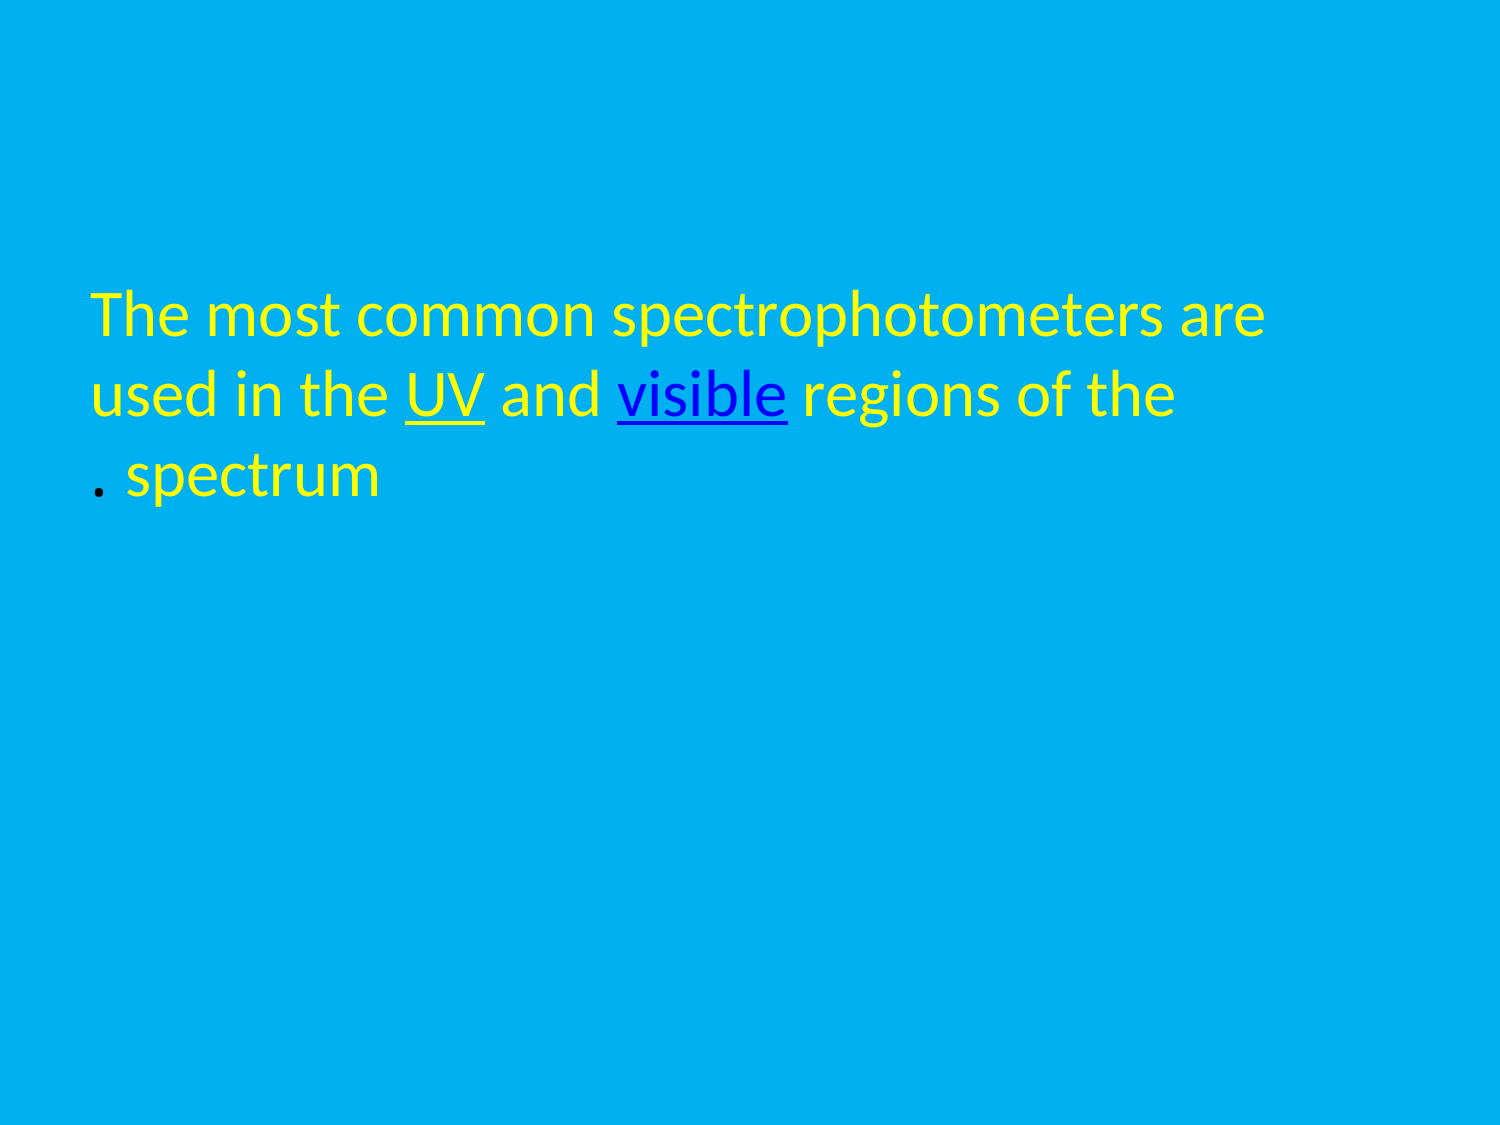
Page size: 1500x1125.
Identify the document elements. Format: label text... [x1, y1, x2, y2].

list The most common spectrophotometers are used in the UV and visible regions of the spectrum . [75, 262, 1425, 1005]
